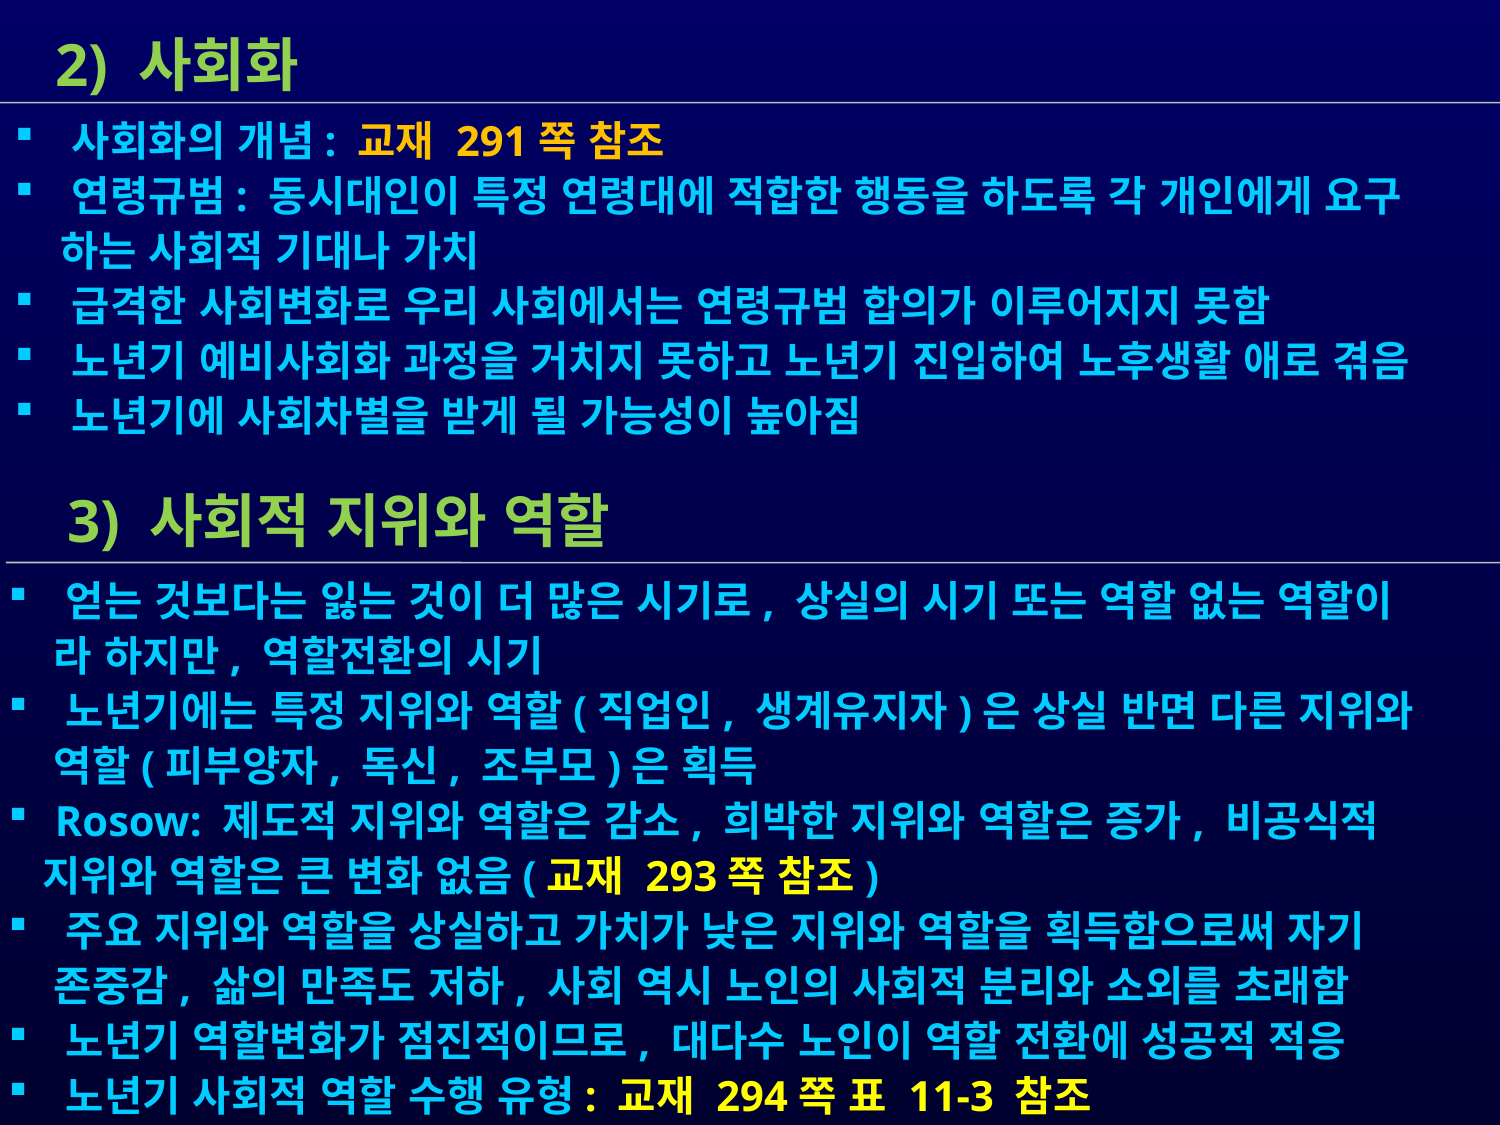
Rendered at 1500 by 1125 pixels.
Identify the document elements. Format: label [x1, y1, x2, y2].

text_box [0, 20, 1500, 1125]
